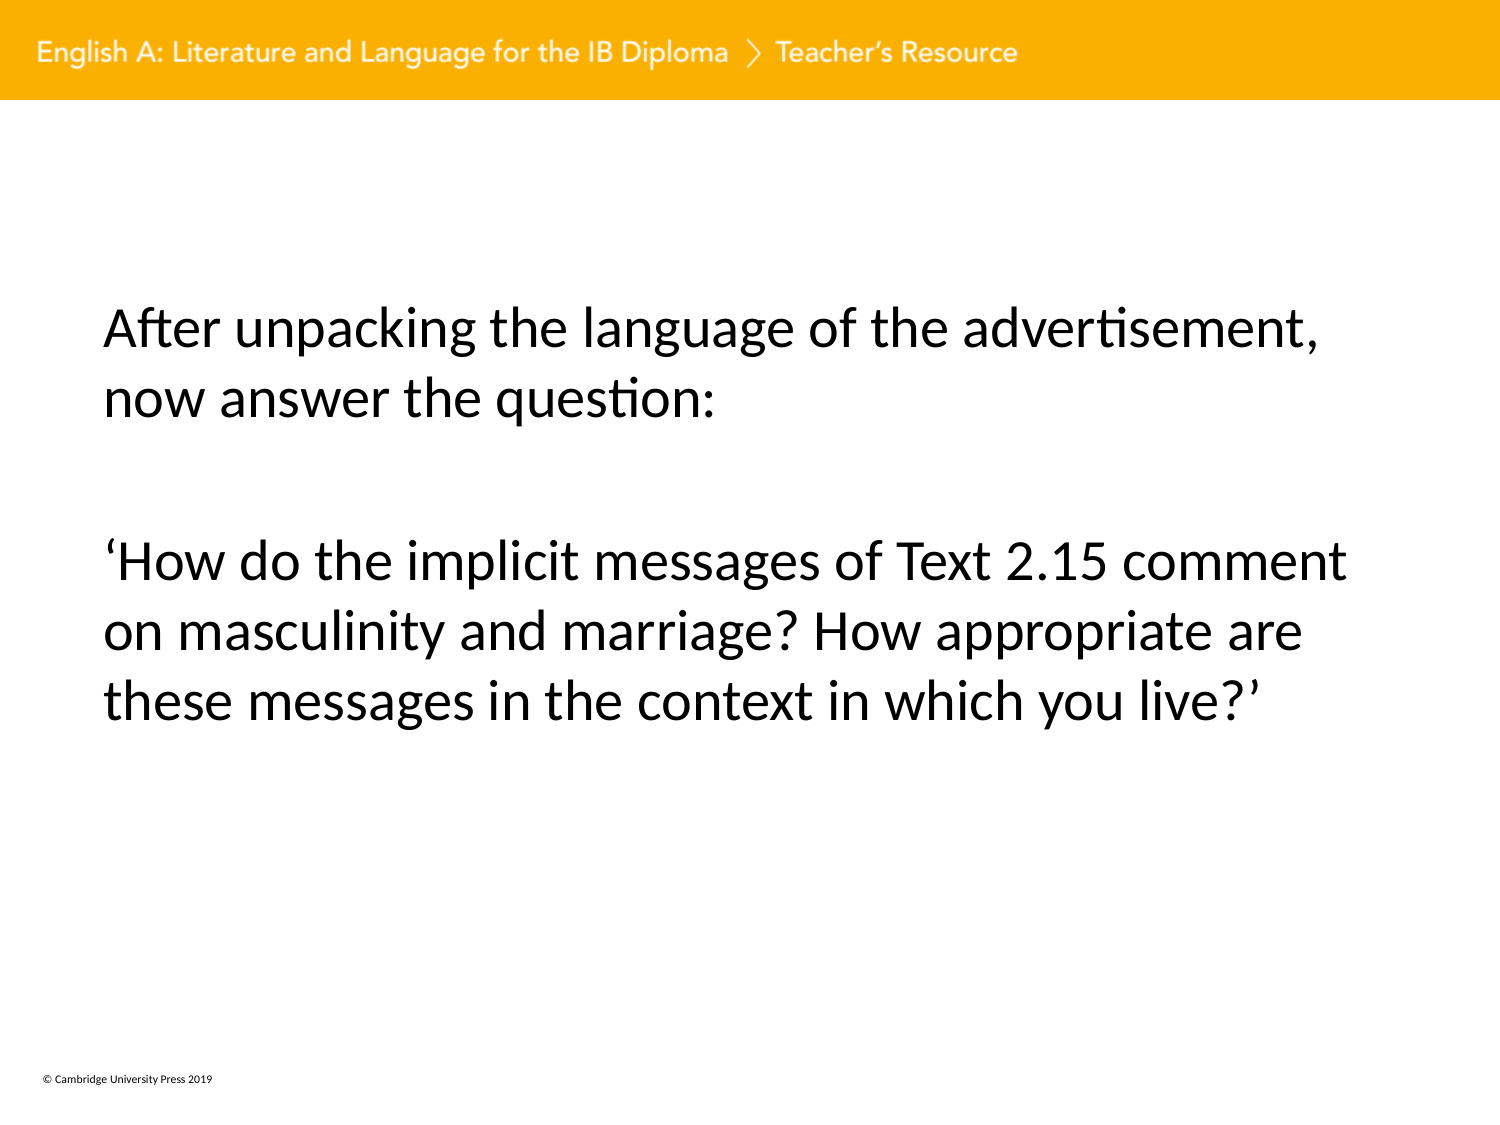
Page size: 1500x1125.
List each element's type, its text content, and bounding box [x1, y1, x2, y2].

text_box After unpacking the language of the advertisement, now answer the question: ‘How do the implicit messages of Text 2.15 comment on masculinity and marriage? How appropriate are these messages in the context in which you live?’ [88, 281, 1414, 1020]
picture [0, 0, 1500, 101]
subtitle © Cambridge University Press 2019 [27, 1063, 1388, 1093]
